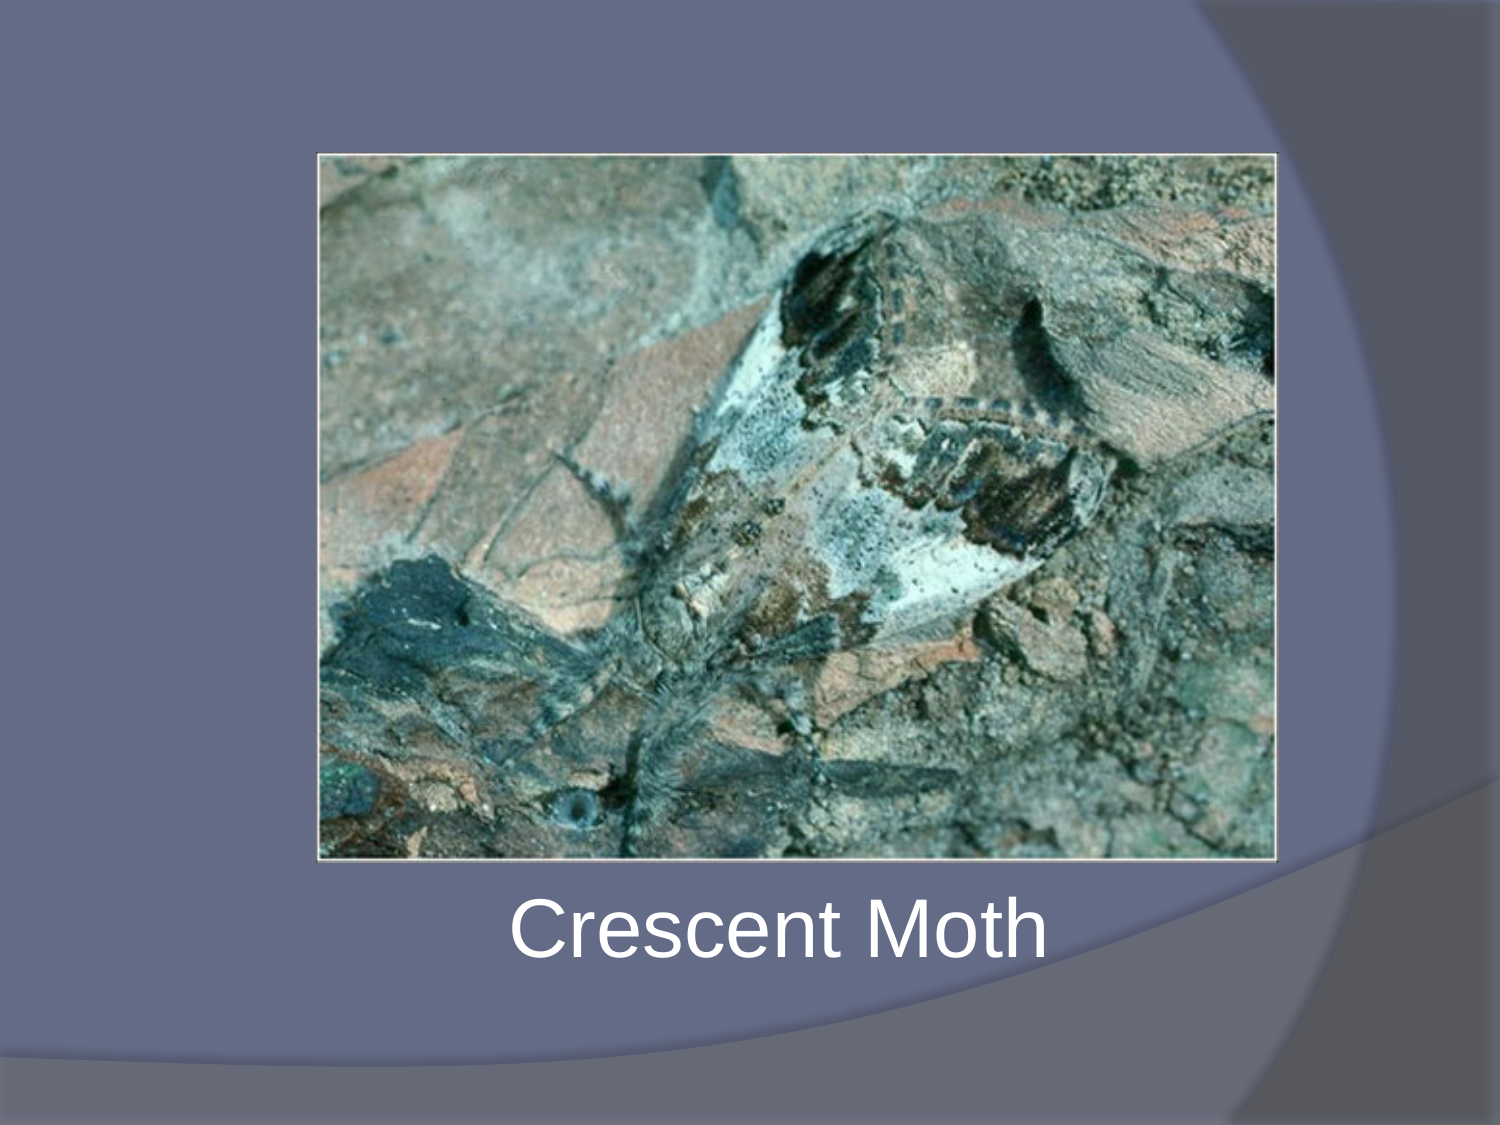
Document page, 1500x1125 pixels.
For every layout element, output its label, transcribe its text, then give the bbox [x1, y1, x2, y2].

picture [316, 152, 1279, 863]
text_box Crescent Moth [152, 867, 1407, 982]
